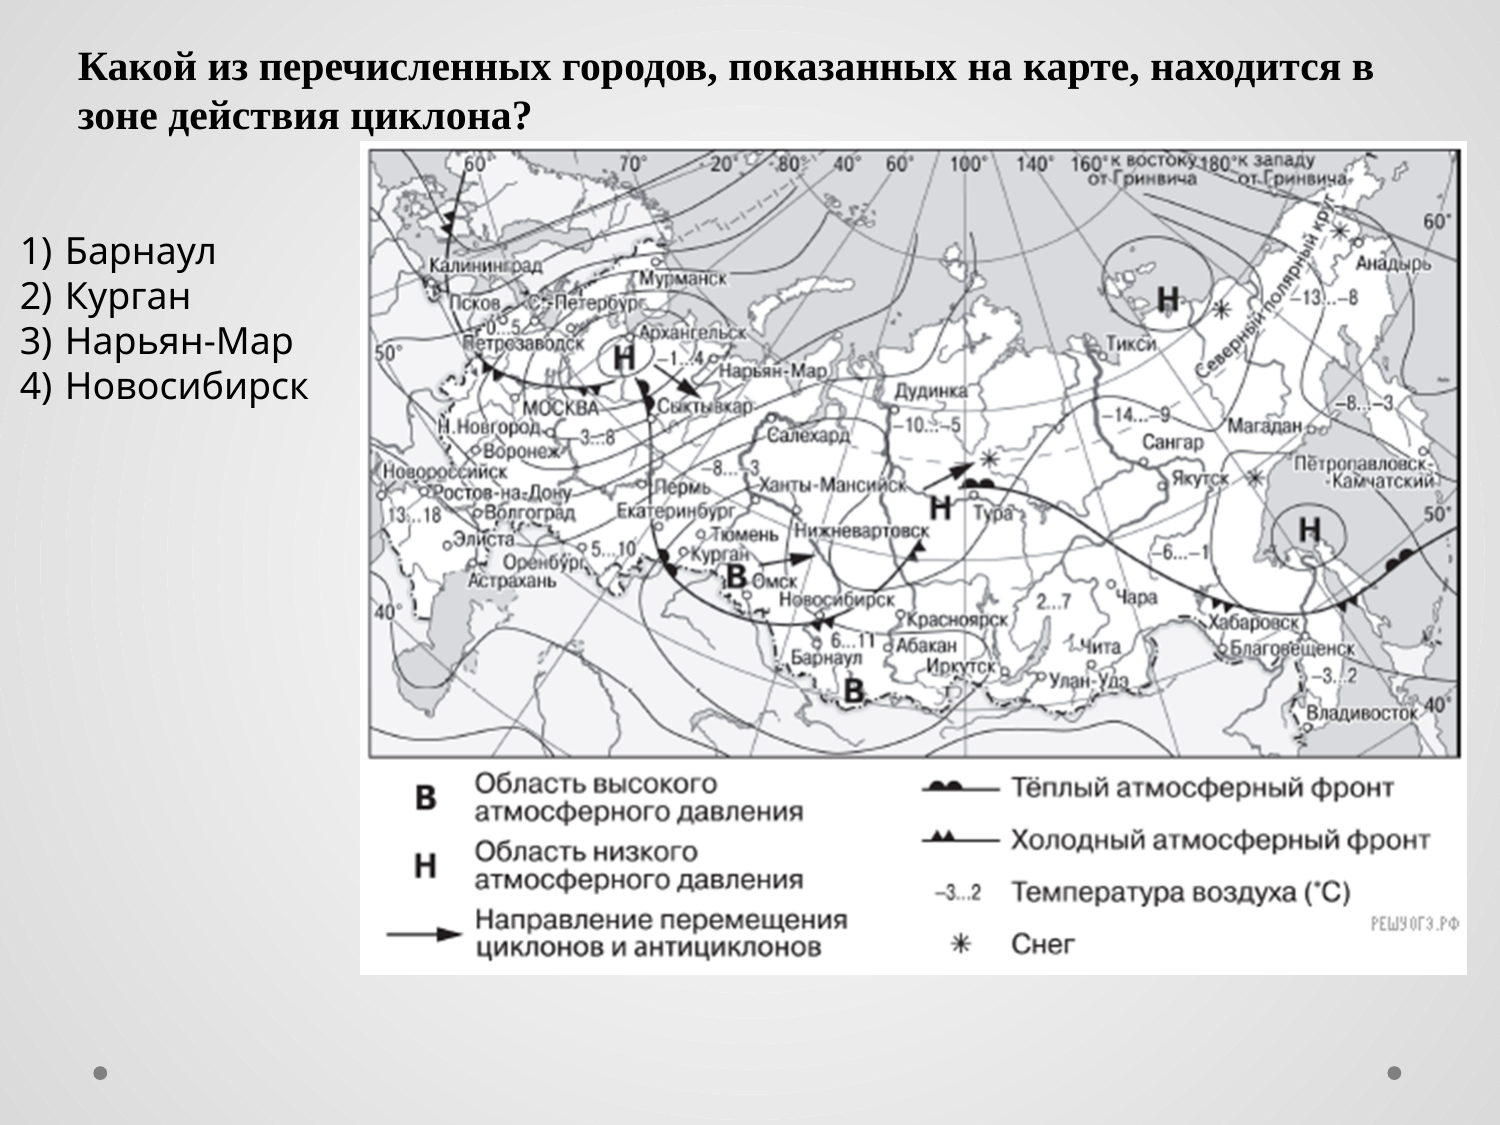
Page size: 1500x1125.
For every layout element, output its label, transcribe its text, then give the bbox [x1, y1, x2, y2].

text_box Какой из перечисленных городов, показанных на карте, находится в зоне действия циклона? [63, 30, 1434, 146]
picture [359, 141, 1467, 975]
text_box 1) Барнаул 2) Курган 3) Нарьян-Мар 4) Новосибирск [5, 219, 354, 415]
